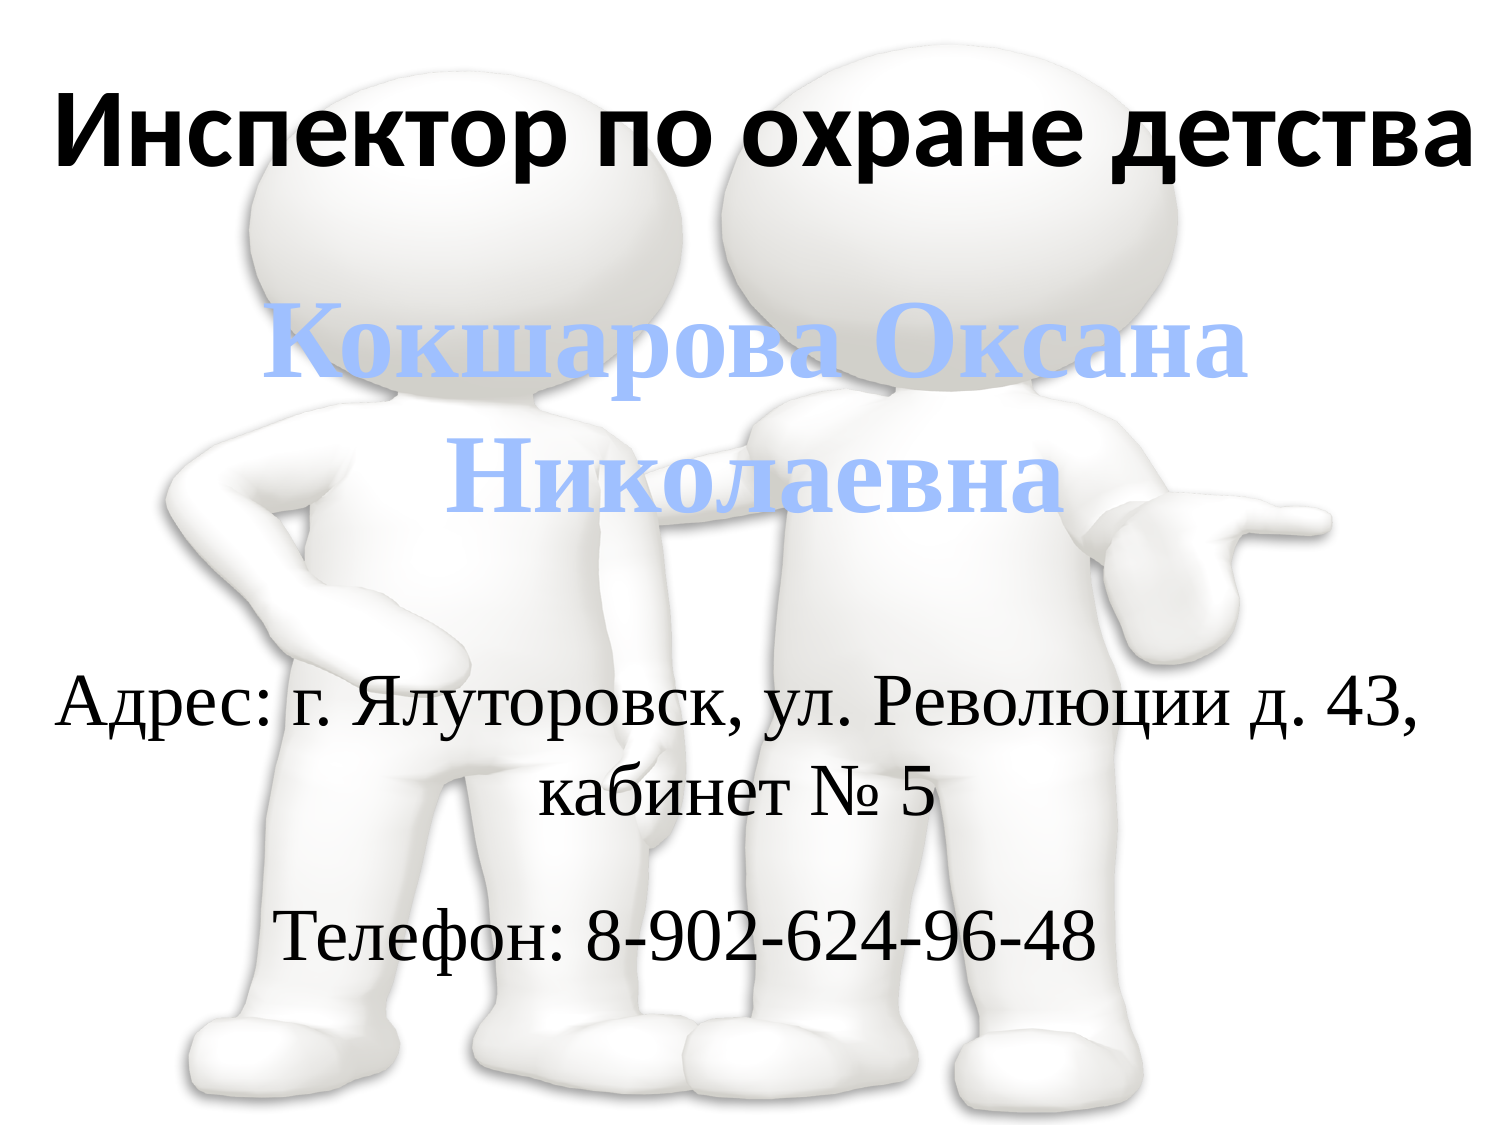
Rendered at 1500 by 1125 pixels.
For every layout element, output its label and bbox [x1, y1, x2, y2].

list [0, 0, 1500, 1125]
